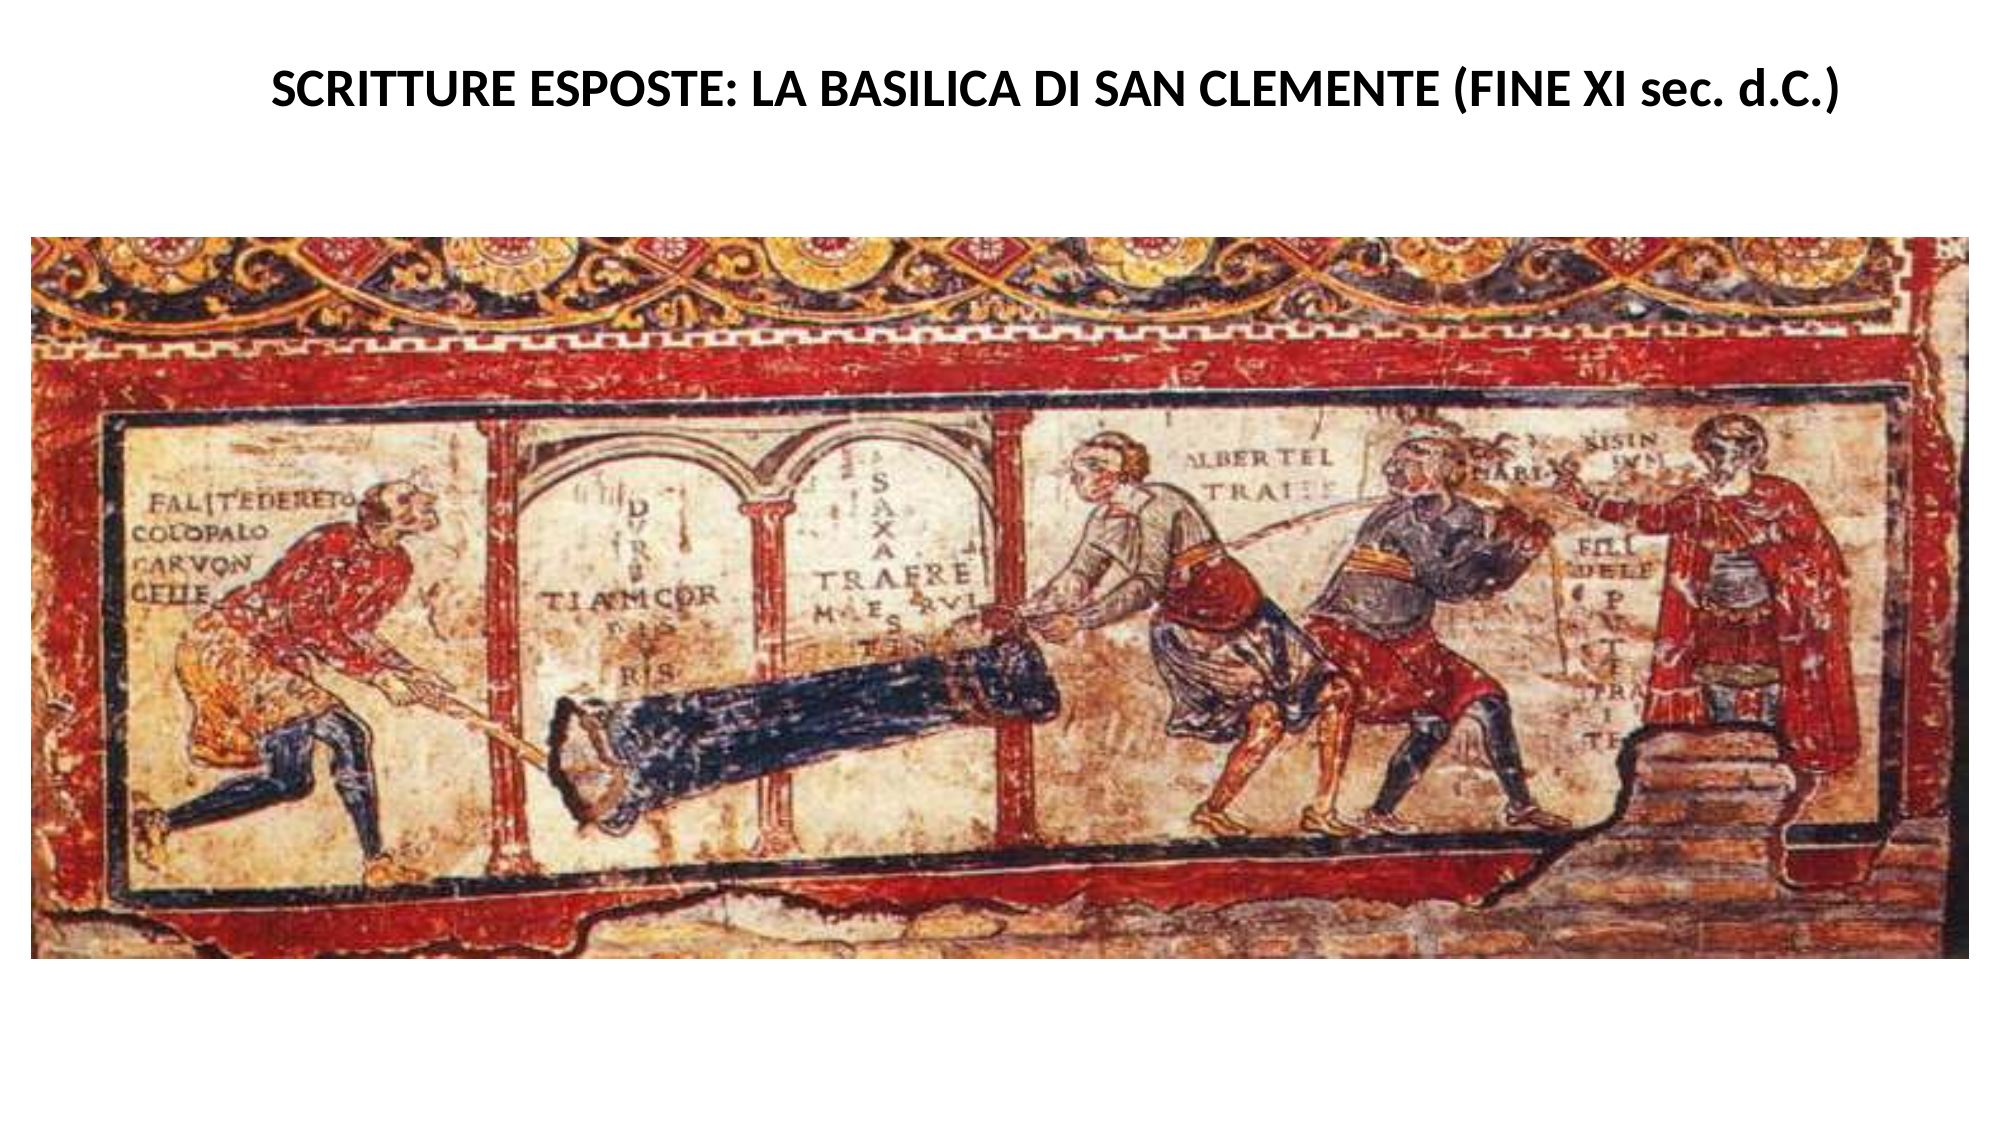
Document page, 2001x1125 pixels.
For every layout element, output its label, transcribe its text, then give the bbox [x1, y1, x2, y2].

text_box SCRITTURE ESPOSTE: LA BASILICA DI SAN CLEMENTE (FINE XI sec. d.C.) [149, 44, 1966, 125]
picture [31, 237, 1969, 959]
